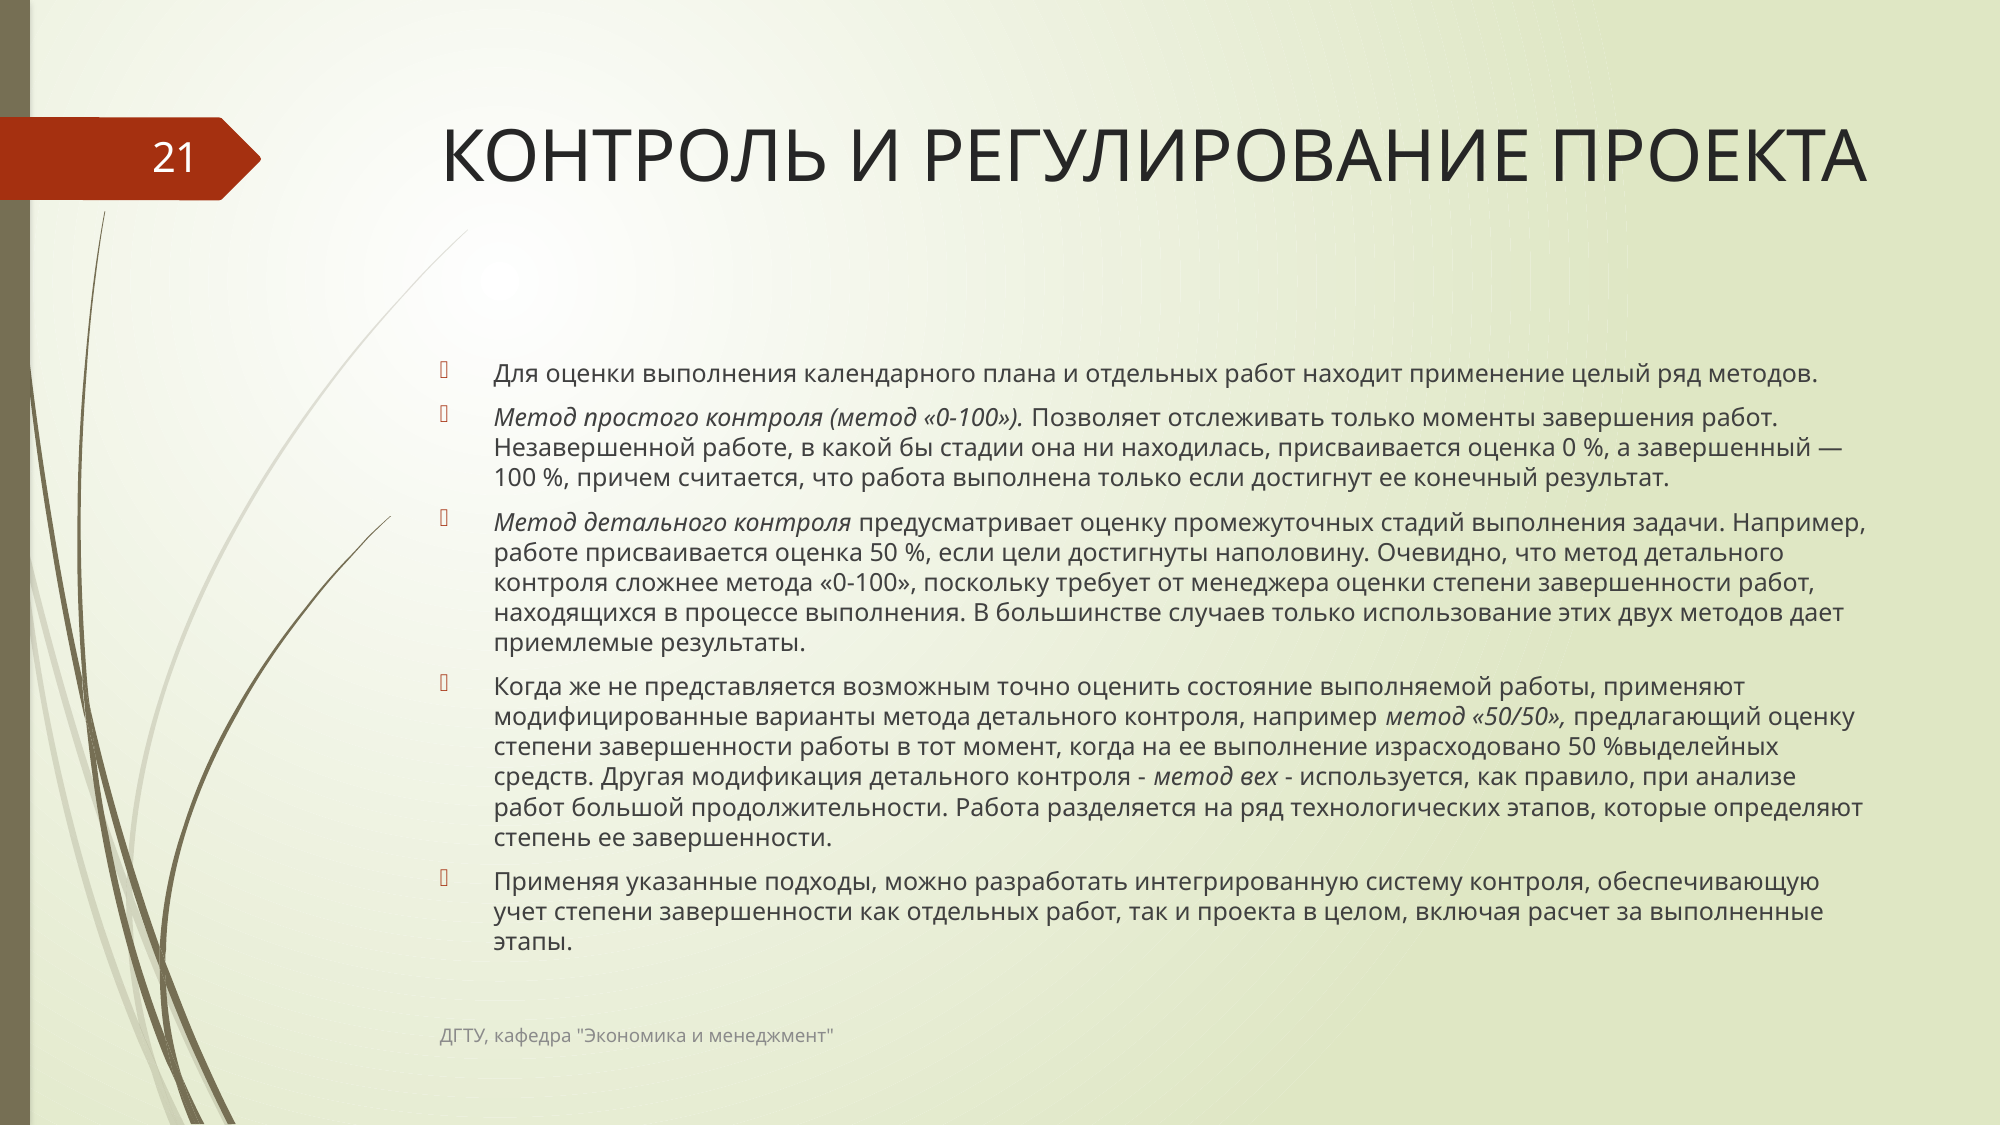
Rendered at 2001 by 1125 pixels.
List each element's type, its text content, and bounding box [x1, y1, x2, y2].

list Для оценки выполнения календарного плана и отдельных работ находит применение целый ряд методов. Метод простого контроля (метод «0-100»). Позволяет отслеживать только моменты завершения работ. Незавершенной работе, в какой бы стадии она ни находилась, присваивается оценка 0 %, а завершенный — 100 %, причем считается, что работа выполнена только если достигнут ее конечный результат. Метод детального контроля предусматривает оценку промежуточных стадий выполнения задачи. Например, работе присваивается оценка 50 %, если цели достигнуты наполовину. Очевидно, что метод детального контроля сложнее метода «0-100», поскольку требует от менеджера оценки степени завершенности работ, находящихся в процессе выполнения. В большинстве случаев только использование этих двух методов дает приемлемые результаты. Когда же не представляется возможным точно оценить состояние выполняемой работы, применяют модифицированные варианты метода детального контроля, например метод «50/50», предлагающий оценку степени завершенности работы в тот момент, когда на ее выполнение израсходовано 50 %выделейных средств. Другая модификация детального контроля - метод вех - используется, как правило, при анализе работ большой продолжительности. Работа разделяется на ряд технологических этапов, которые определяют степень ее завершенности. Применяя указанные подходы, можно разработать интегрированную систему контроля, обеспечивающую учет степени завершенности как отдельных работ, так и проекта в целом, включая расчет за выполненные этапы. [424, 350, 1888, 970]
footer ДГТУ, кафедра "Экономика и менеджмент" [424, 1006, 1675, 1067]
title КОНТРОЛЬ И РЕГУЛИРОВАНИЕ ПРОЕКТА [425, 102, 1888, 313]
slide_number 21 [87, 129, 216, 190]
